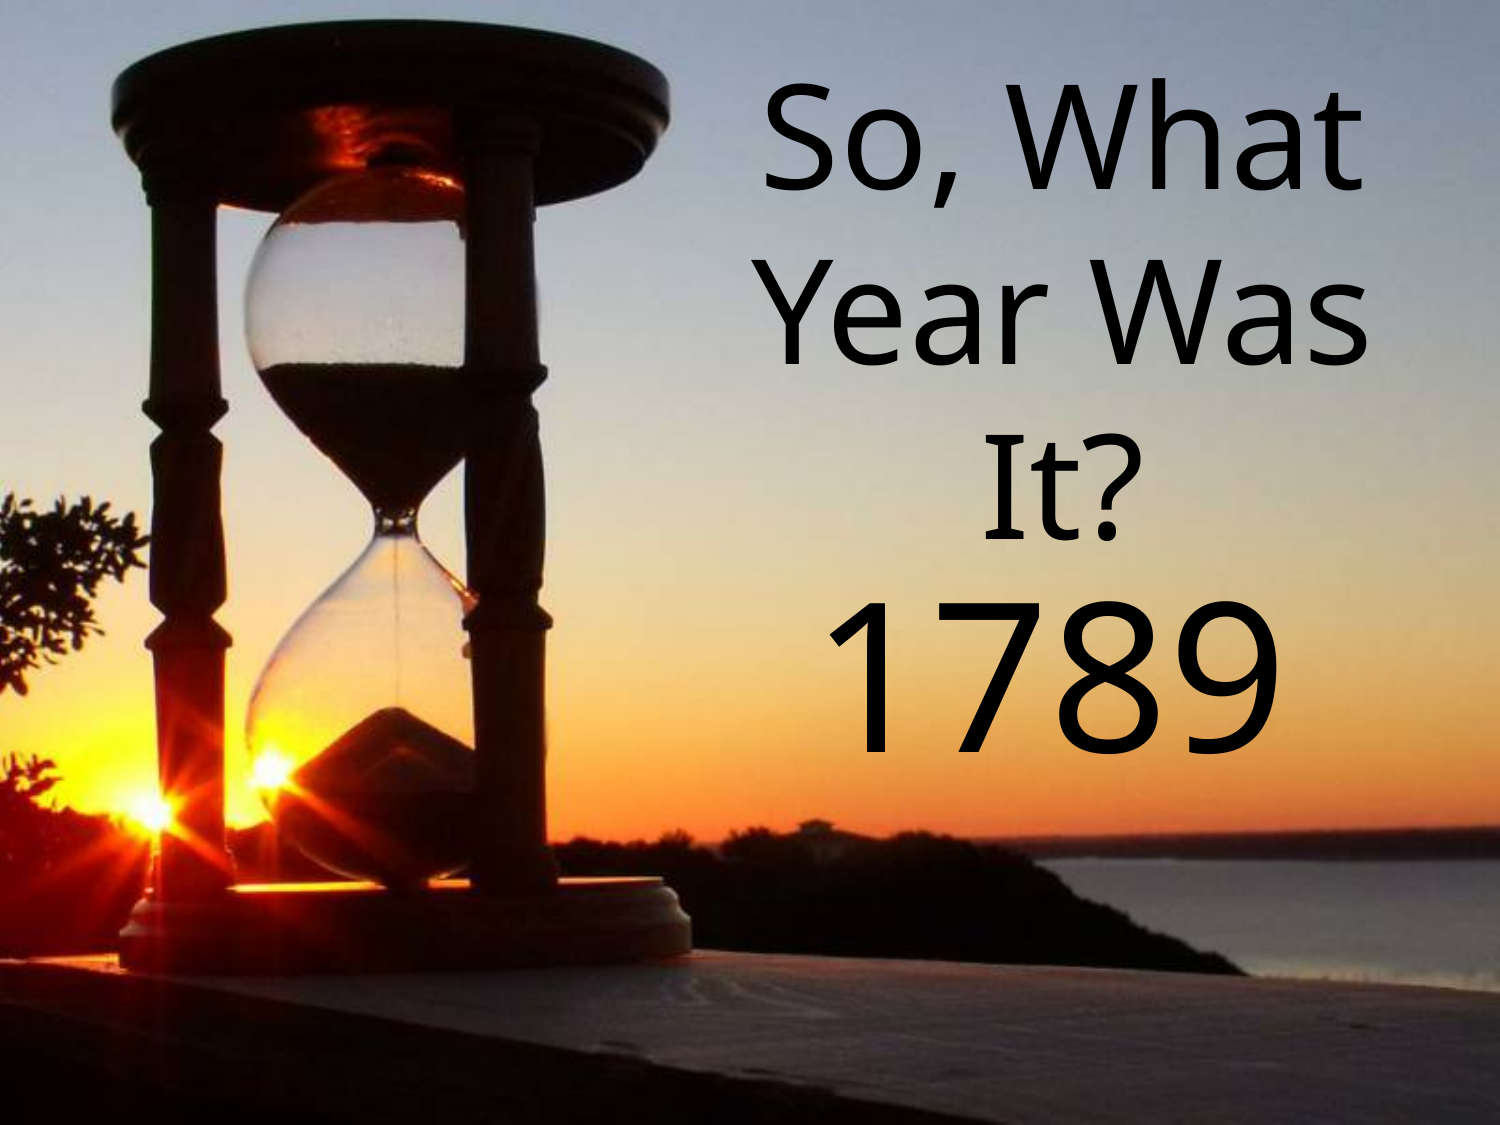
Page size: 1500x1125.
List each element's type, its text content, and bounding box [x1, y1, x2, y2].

text_box 1789 [674, 575, 1425, 763]
picture [0, 0, 1500, 1125]
title So, What Year Was It? [687, 212, 1438, 400]
